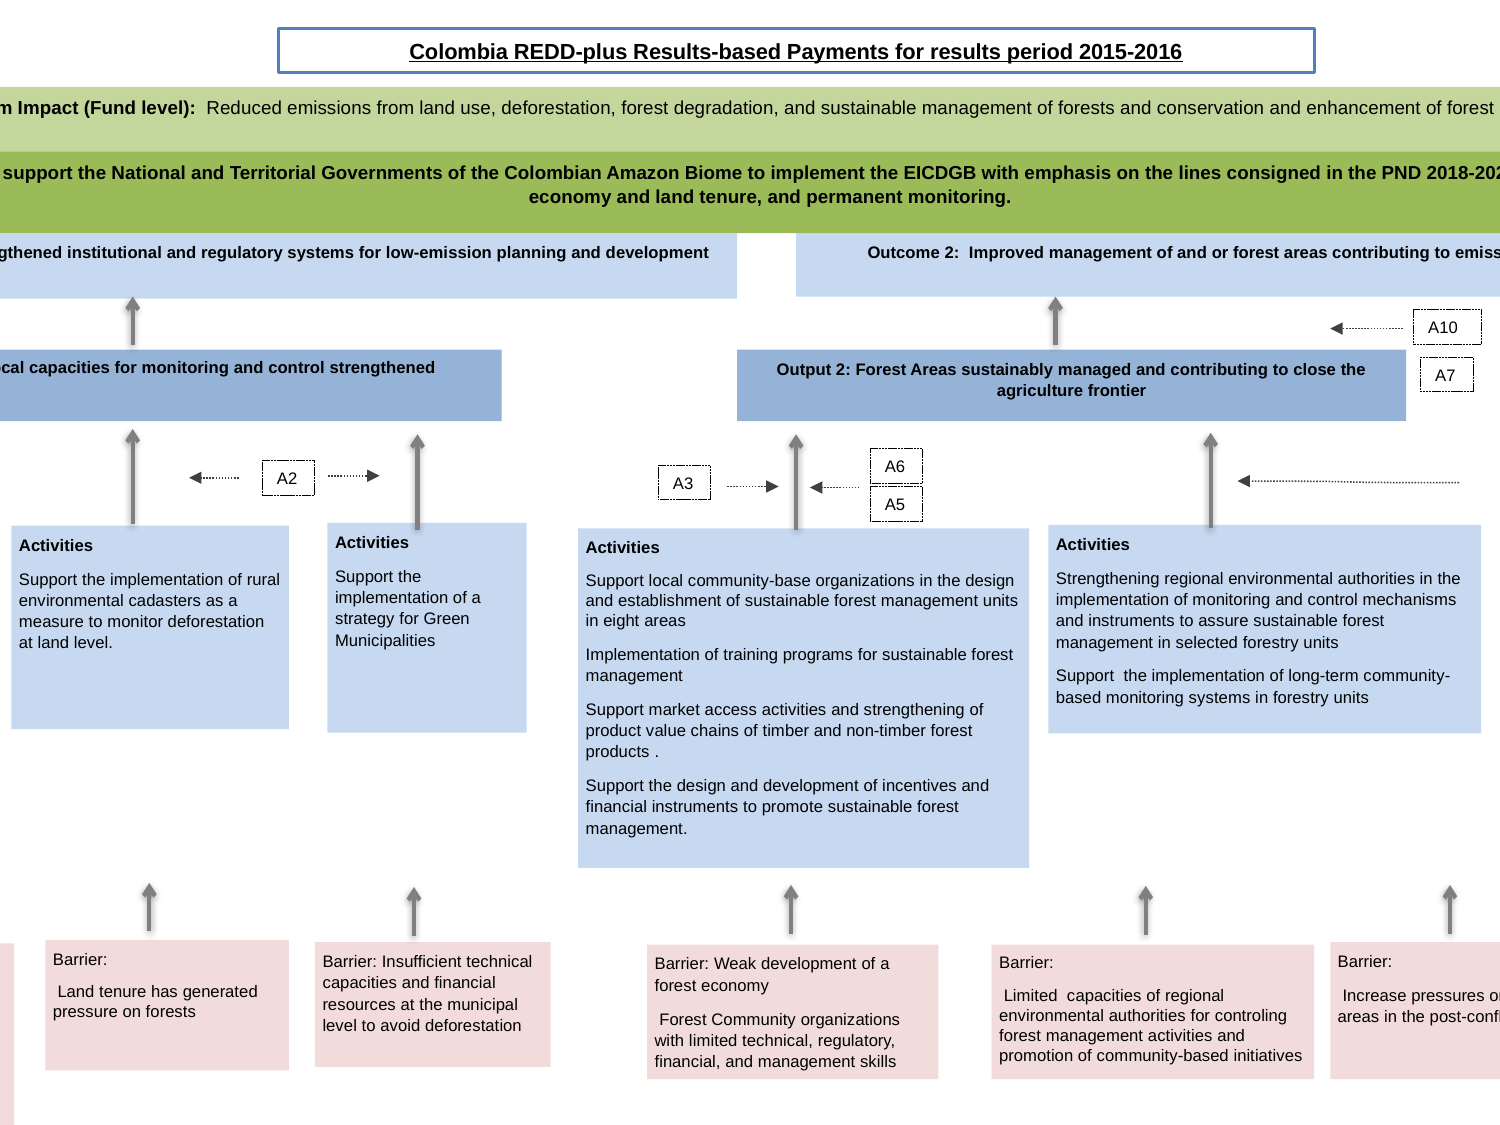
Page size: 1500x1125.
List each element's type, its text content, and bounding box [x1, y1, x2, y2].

text_box Long-term Impact (Fund level): Reduced emissions from land use, deforestation, forest degradation, and sustainable management of forests and conservation and enhancement of forest carbon stocks. [0, 85, 1500, 149]
text_box Output 2: Forest Areas sustainably managed and contributing to close the agriculture frontier [737, 349, 1407, 422]
text_box Activities Strengthening regional environmental authorities in the implementation of monitoring and control mechanisms and instruments to assure sustainable forest management in selected forestry units Support the implementation of long-term community-based monitoring systems in forestry units [1048, 524, 1482, 734]
text_box Outcome 1: Strengthened institutional and regulatory systems for low-emission planning and development [0, 233, 738, 299]
text_box Outcome 2: Improved management of and or forest areas contributing to emissions reductions [796, 235, 1500, 297]
text_box Barrier: Limited capacities of regional environmental authorities for controling forest management activities and promotion of community-based initiatives [991, 944, 1315, 1080]
text_box A10 [1413, 309, 1482, 345]
text_box A6 [870, 448, 923, 484]
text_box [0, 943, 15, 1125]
text_box A2 [262, 460, 315, 496]
text_box Activities Support local community-base organizations in the design and establishment of sustainable forest management units in eight areas Implementation of training programs for sustainable forest management Support market access activities and strengthening of product value chains of timber and non-timber forest products . Support the design and development of incentives and financial instruments to promote sustainable forest management. [578, 528, 1030, 868]
text_box Barrier: Increase pressures on forest areas in the post-conflict scenario [1330, 942, 1500, 1080]
text_box Colombia REDD-plus Results-based Payments for results period 2015-2016 [276, 26, 1316, 75]
text_box Objective: To support the National and Territorial Governments of the Colombian Amazon Biome to implement the EICDGB with emphasis on the lines consigned in the PND 2018-2022: Legality, forest economy and land tenure, and permanent monitoring. [0, 149, 1500, 235]
text_box A7 [1420, 357, 1474, 392]
text_box A3 [658, 465, 711, 500]
text_box Activities Support the implementation of a strategy for Green Municipalities [327, 522, 527, 733]
text_box Output 1 National and local capacities for monitoring and control strengthened [0, 349, 502, 422]
text_box Activities Support the implementation of rural environmental cadasters as a measure to monitor deforestation at land level. [11, 525, 289, 730]
text_box Barrier: Weak development of a forest economy Forest Community organizations with limited technical, regulatory, financial, and management skills [647, 944, 939, 1080]
text_box Barrier: Land tenure has generated pressure on forests [45, 939, 289, 1071]
text_box Barrier: Insufficient technical capacities and financial resources at the municipal level to avoid deforestation [314, 942, 551, 1067]
text_box A5 [870, 486, 923, 522]
